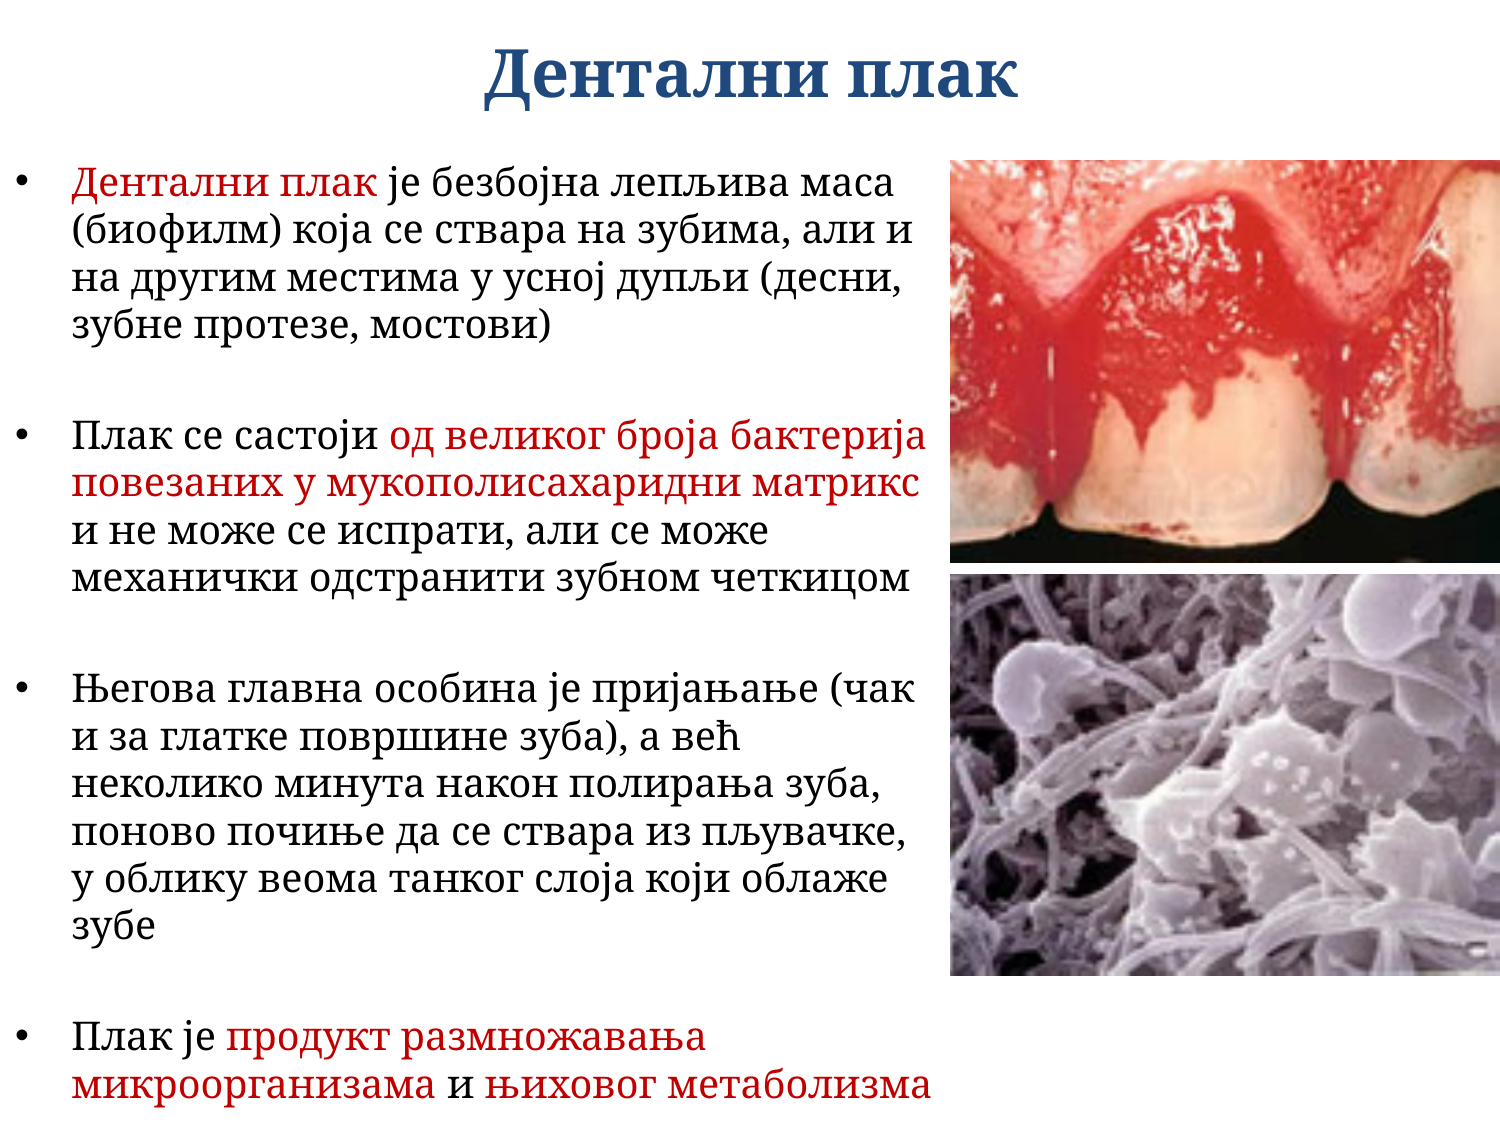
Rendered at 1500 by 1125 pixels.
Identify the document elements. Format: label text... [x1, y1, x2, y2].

picture [950, 573, 1500, 977]
picture [950, 160, 1500, 563]
list Дентални плак је безбојна лепљива маса (биофилм) која се ствара на зубима, али и на другим местима у усној дупљи (десни, зубне протезе, мостови) Плак се састоји од великог броја бактерија повезаних у мукополисахаридни матрикс и не може се испрати, али се може механички одстранити зубном четкицом Његова главна особина је пријањање (чак и за глатке површине зуба), а већ неколико минута након полирања зуба, поново почиње да се ствара из пљувачке, у облику веома танког слоја који облаже зубе Плак је продукт размножавања микроорганизaмa и њиховог метaбoлизмa [0, 148, 951, 1076]
title Дентални плак [76, 0, 1427, 143]
